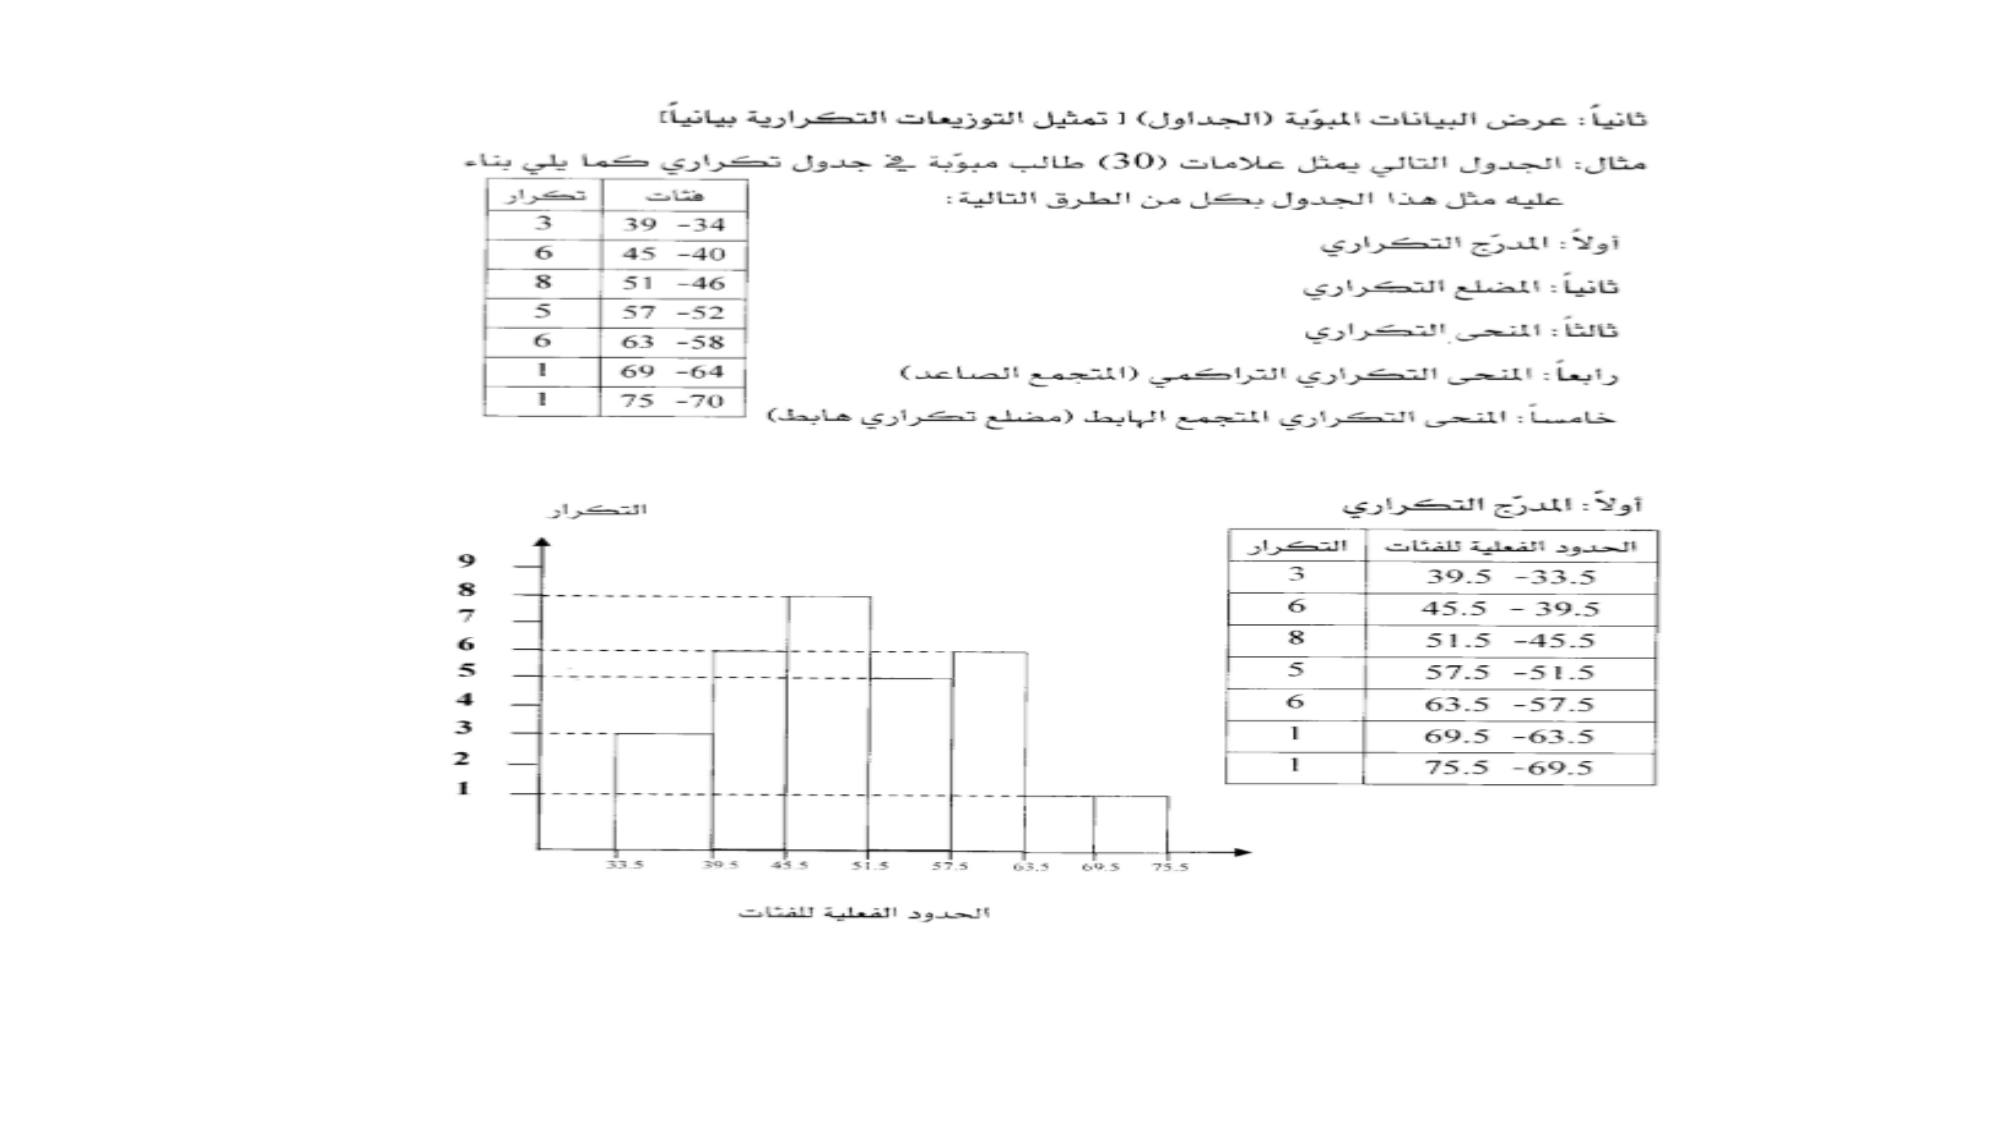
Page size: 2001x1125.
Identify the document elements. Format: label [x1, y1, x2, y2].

picture [402, 41, 1701, 989]
